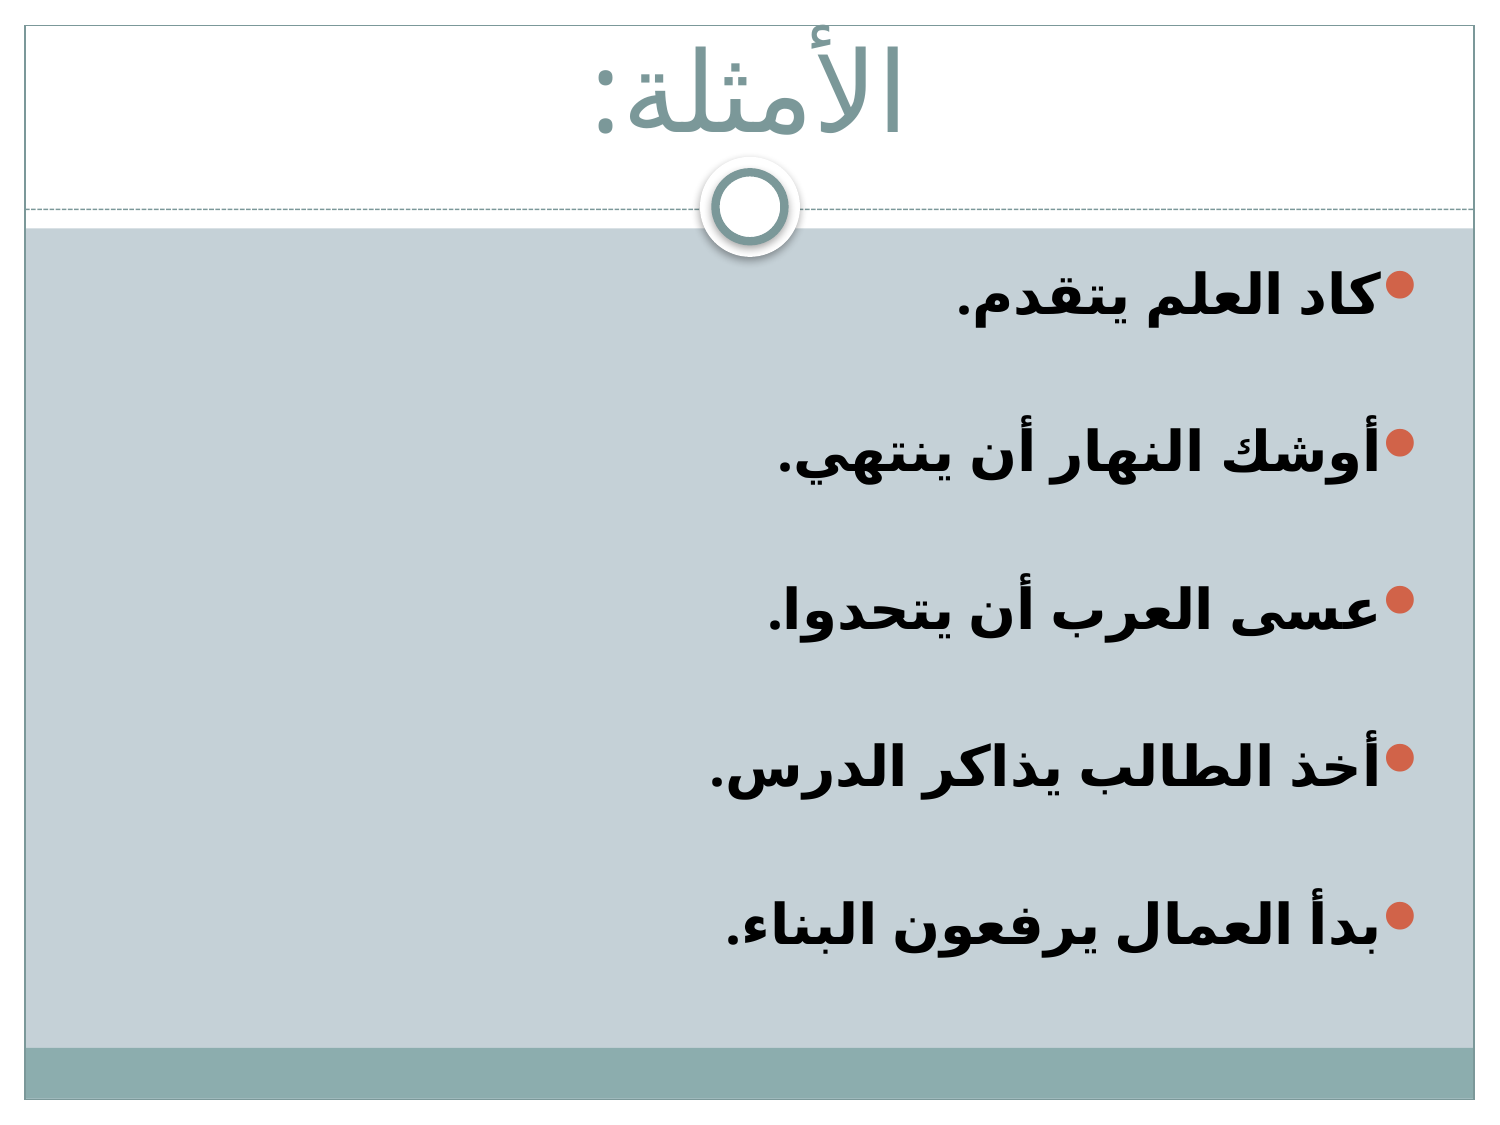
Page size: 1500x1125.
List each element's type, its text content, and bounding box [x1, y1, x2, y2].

title الأمثلة: [49, 37, 1450, 162]
list كاد العلم يتقدم. أوشك النهار أن ينتهي. عسى العرب أن يتحدوا. أخذ الطالب يذاكر الدرس. بدأ العمال يرفعون البناء. [49, 250, 1445, 1001]
